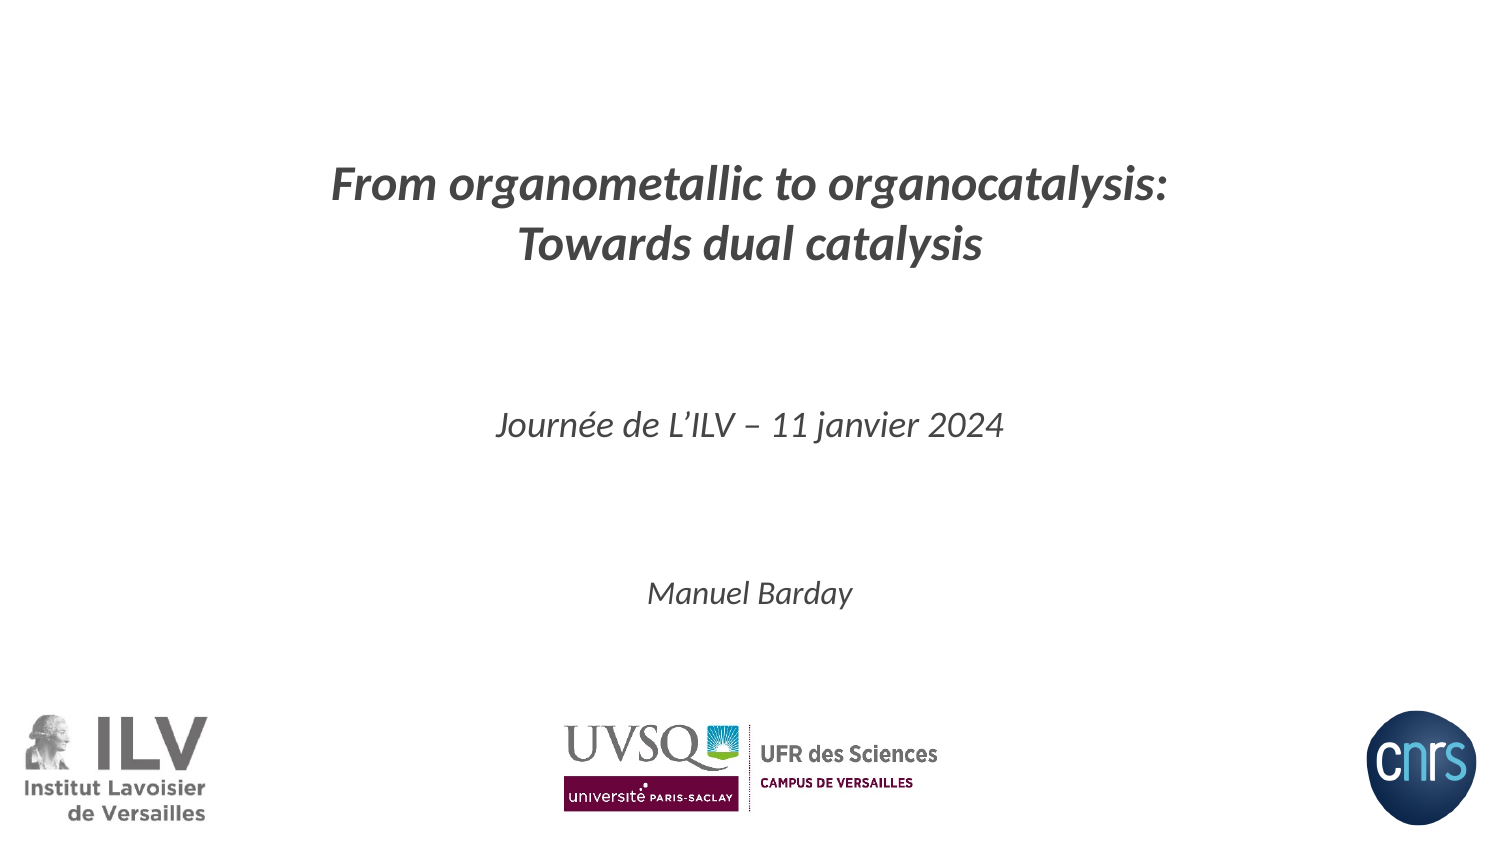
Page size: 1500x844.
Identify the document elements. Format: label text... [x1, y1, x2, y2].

picture [1363, 708, 1479, 828]
picture [21, 708, 214, 828]
text_box Manuel Barday [615, 563, 885, 619]
text_box From organometallic to organocatalysis: Towards dual catalysis [233, 143, 1267, 279]
text_box Journée de L’ILV – 11 janvier 2024 [477, 392, 1023, 452]
picture [546, 708, 954, 828]
